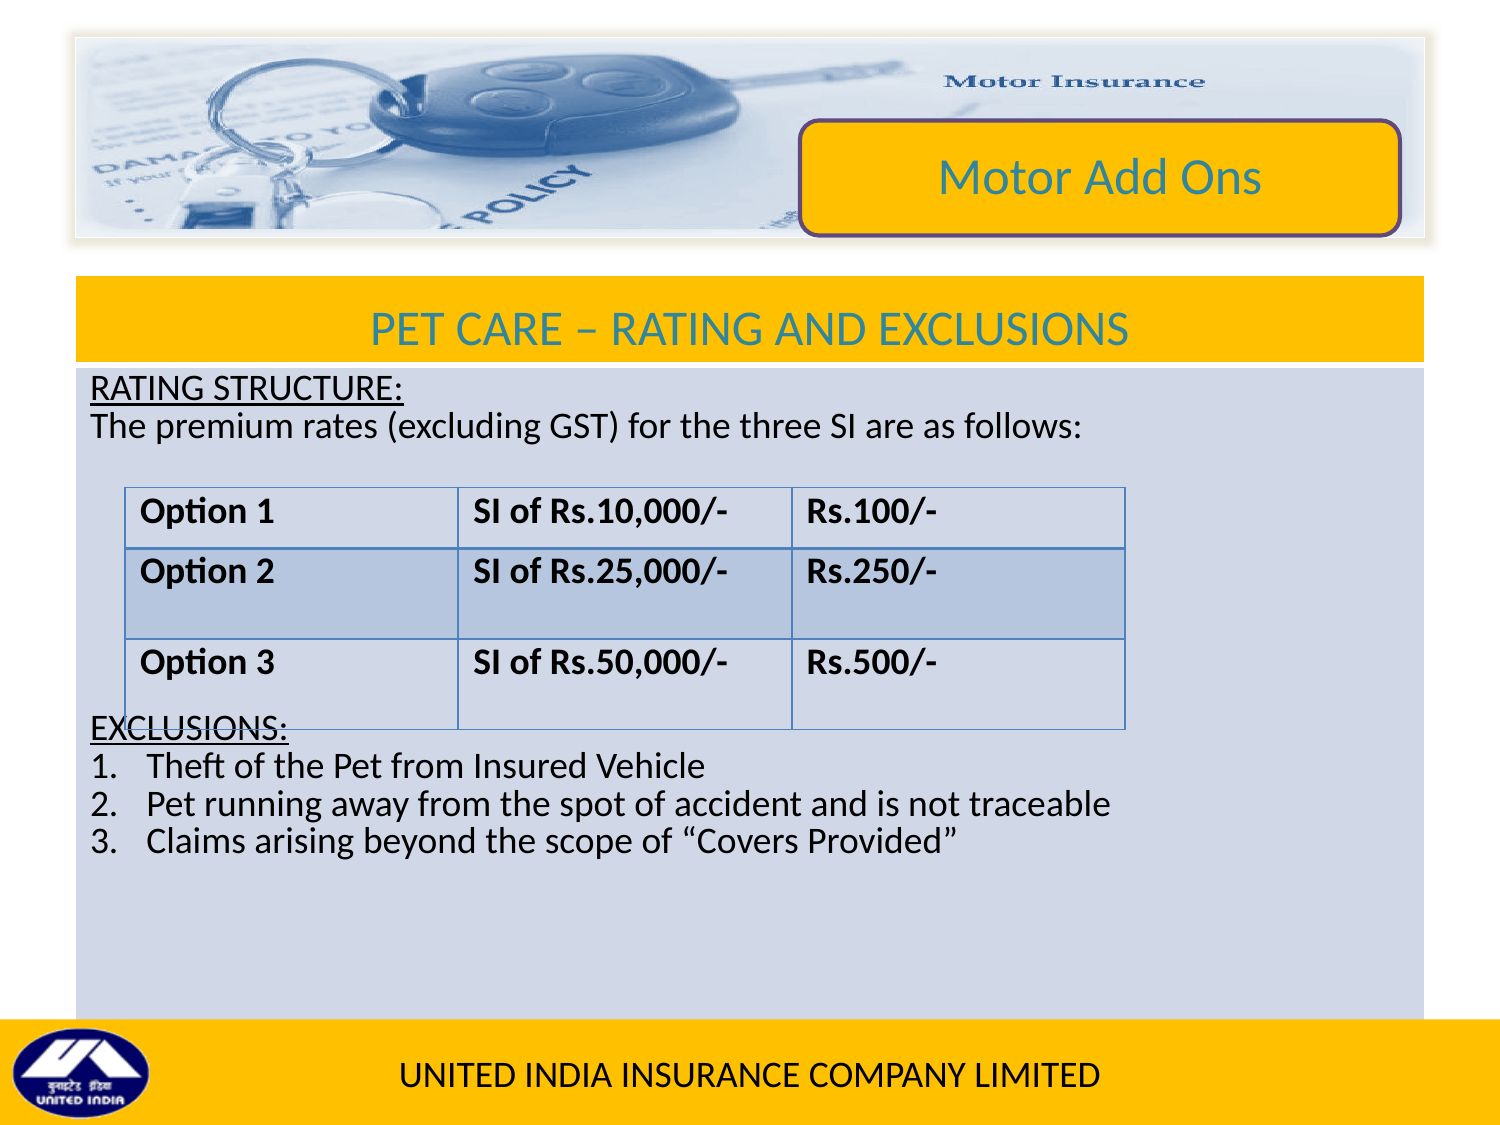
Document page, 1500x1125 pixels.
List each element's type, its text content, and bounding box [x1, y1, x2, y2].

text_box UNITED INDIA INSURANCE COMPANY LIMITED [0, 1019, 1500, 1125]
table_header Rs.100/- [793, 488, 1124, 547]
table_cell SI of Rs.50,000/- [459, 640, 791, 729]
table_header SI of Rs.10,000/- [459, 488, 791, 547]
table_cell Option 3 [126, 640, 457, 729]
table_cell SI of Rs.25,000/- [459, 550, 791, 638]
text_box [799, 120, 1401, 236]
table_header PET CARE – RATING AND EXCLUSIONS [76, 276, 1424, 362]
table_header Option 1 [126, 488, 457, 547]
table_cell Rs.250/- [793, 550, 1124, 638]
table_cell Rs.500/- [793, 640, 1124, 729]
picture [74, 37, 1426, 238]
table_cell Option 2 [126, 550, 457, 638]
picture [11, 1027, 153, 1119]
table_cell RATING STRUCTURE: The premium rates (excluding GST) for the three SI are as follows: EXCLUSIONS: Theft of the Pet from Insured Vehicle Pet running away from the spot of accident and is not traceable Claims arising beyond the scope of “Covers Provided” [76, 368, 1424, 1019]
